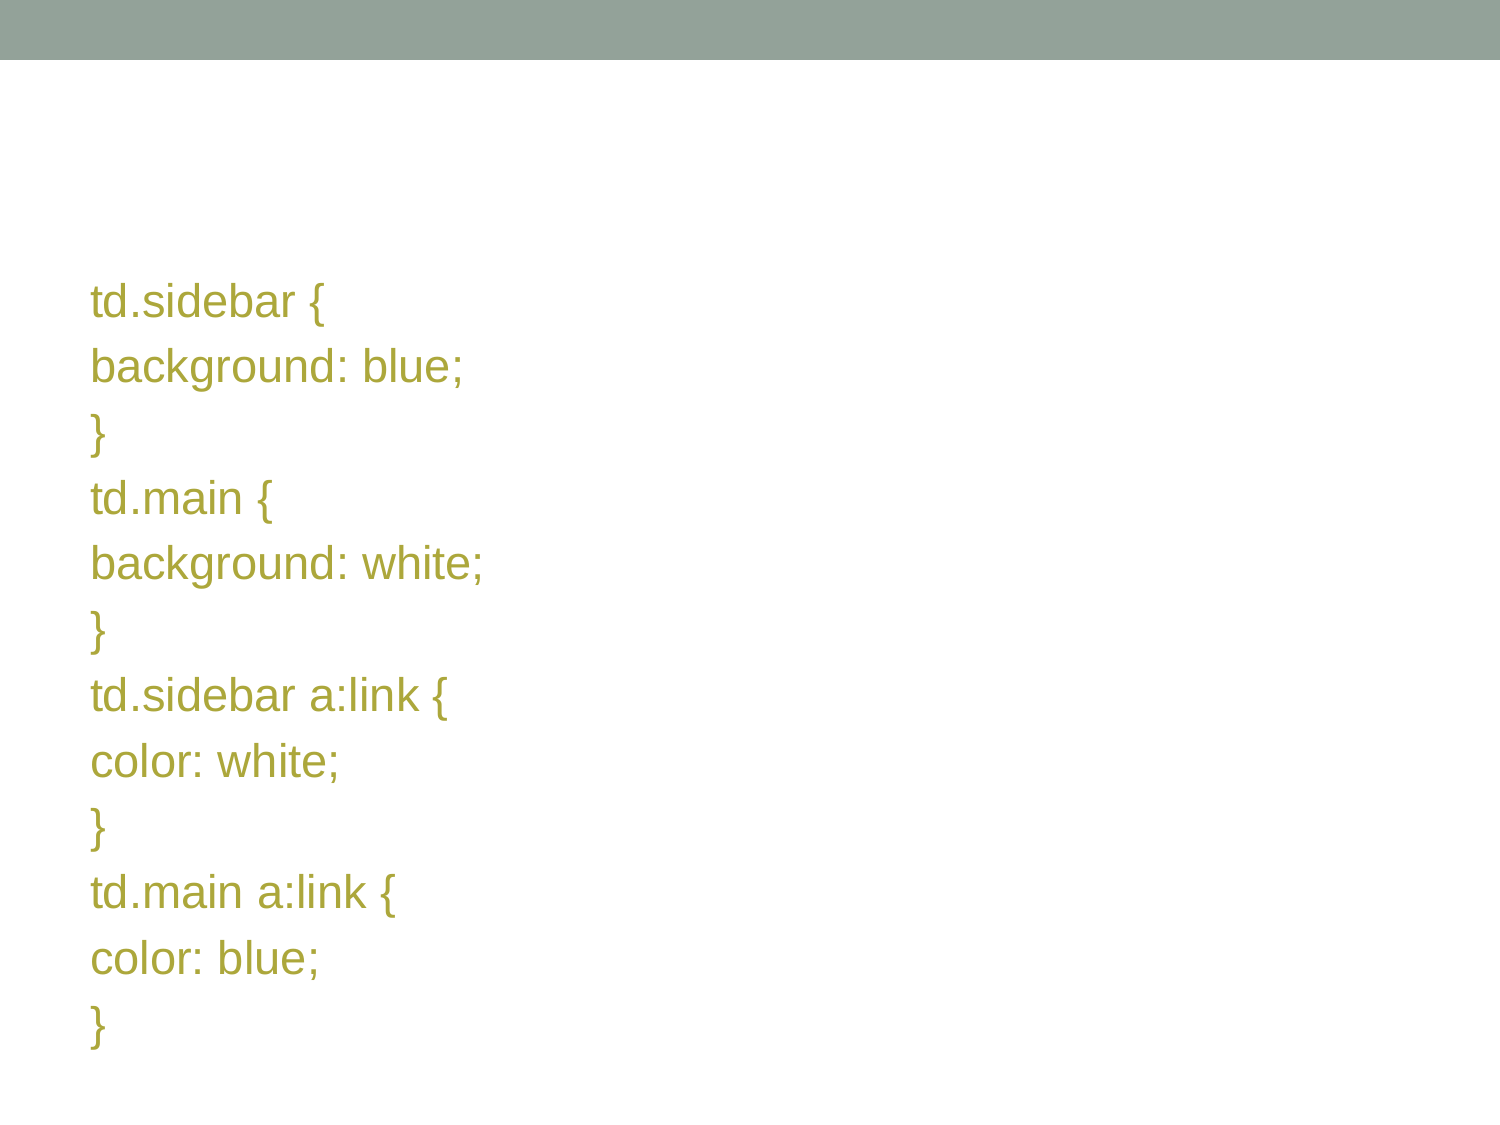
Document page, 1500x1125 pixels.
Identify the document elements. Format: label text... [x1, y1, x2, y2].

list td.sidebar { background: blue; } td.main { background: white; } td.sidebar a:link { color: white; } td.main a:link { color: blue; } [75, 262, 1425, 1063]
